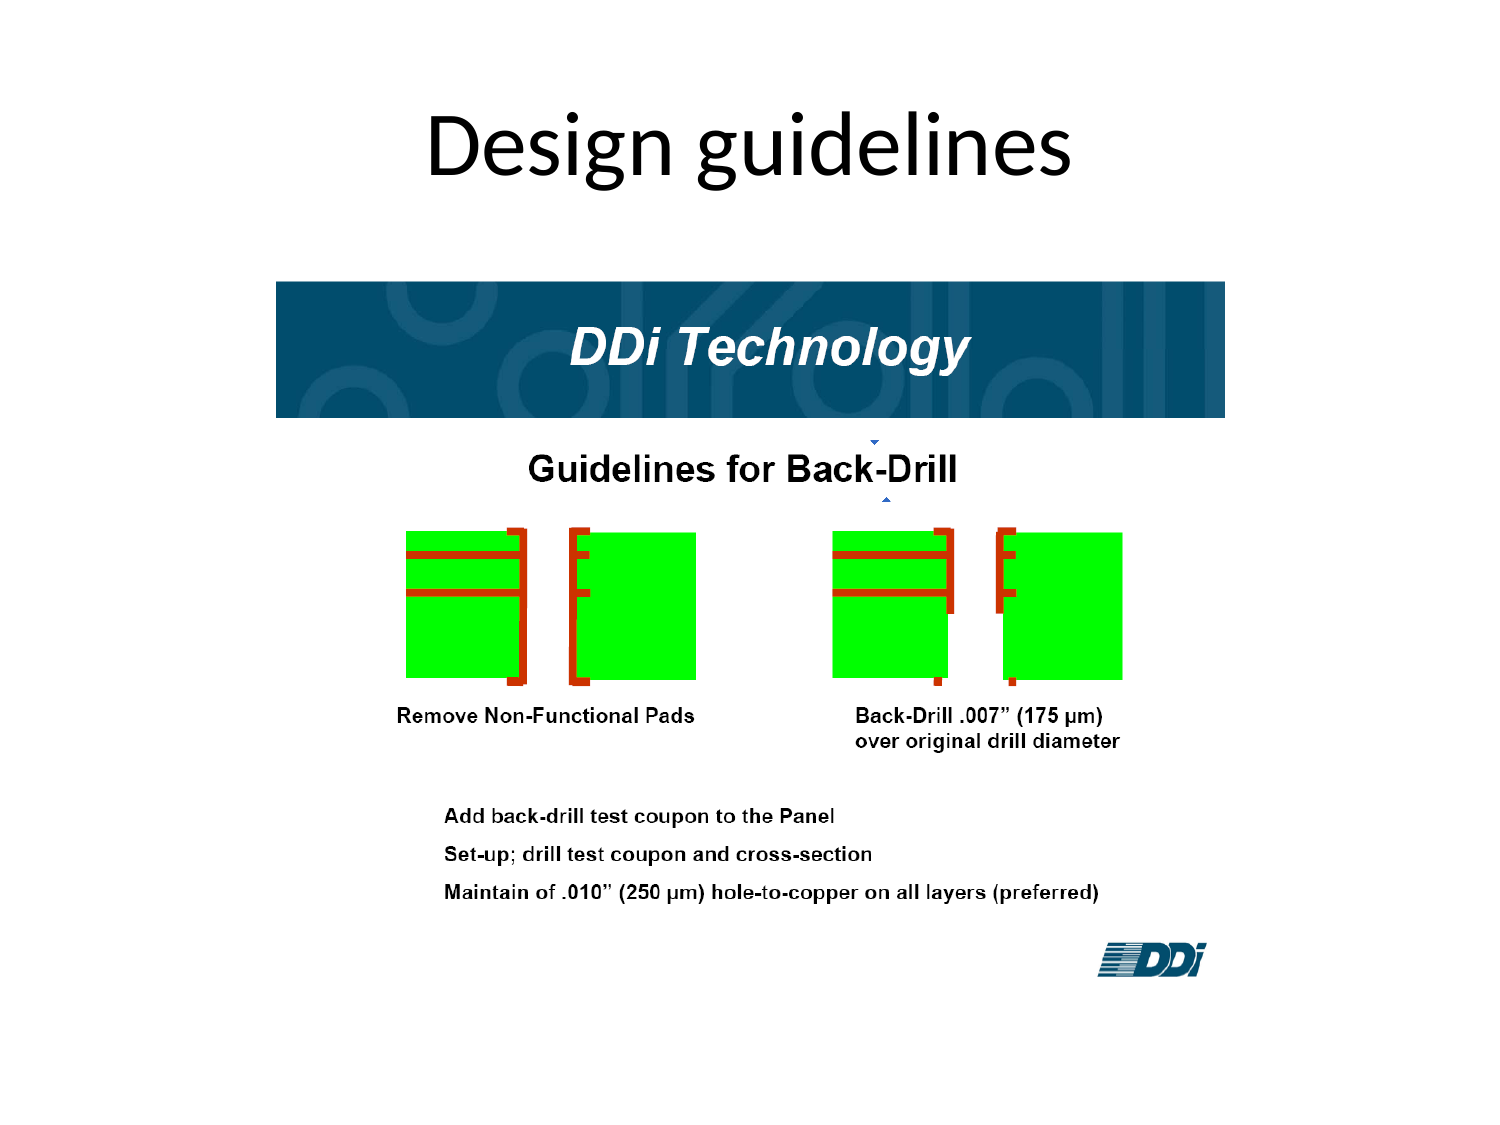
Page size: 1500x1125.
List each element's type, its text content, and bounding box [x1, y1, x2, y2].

title Design guidelines [75, 45, 1425, 233]
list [262, 262, 1238, 1006]
